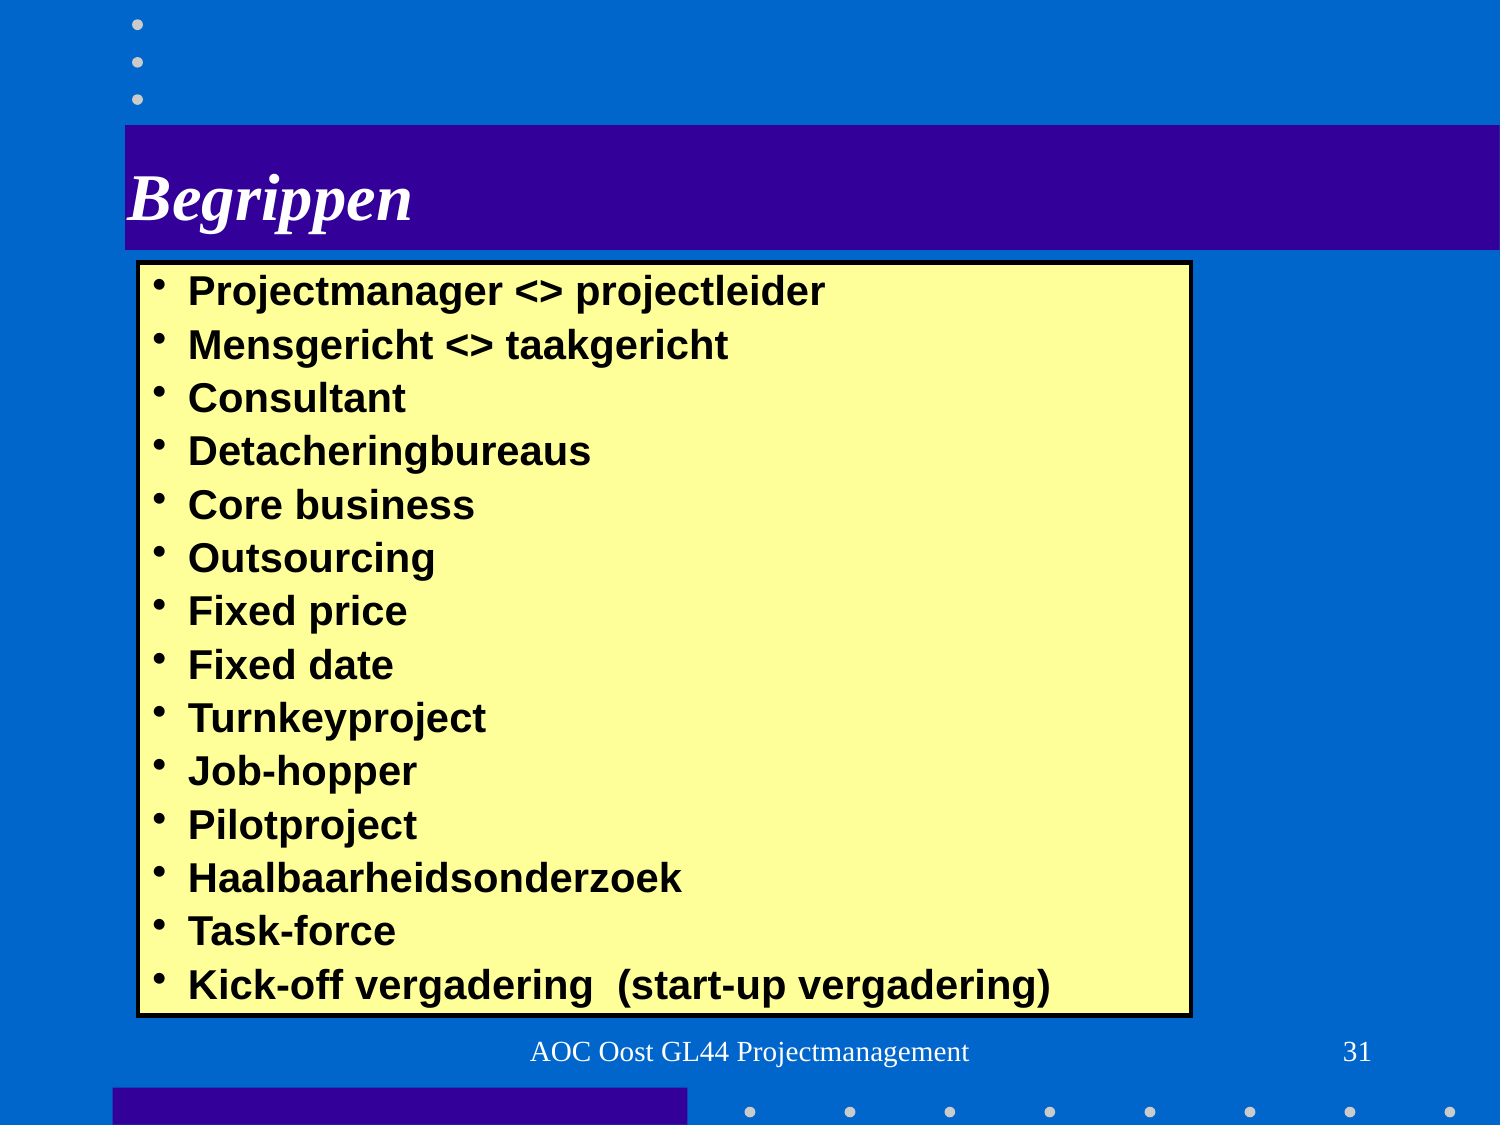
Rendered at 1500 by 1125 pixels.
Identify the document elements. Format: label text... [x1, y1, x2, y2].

footer AOC Oost GL44 Projectmanagement [512, 1012, 988, 1088]
text_box Projectmanager <> projectleider Mensgericht <> taakgericht Consultant Detacheringbureaus Core business Outsourcing Fixed price Fixed date Turnkeyproject Job-hopper Pilotproject Haalbaarheidsonderzoek Task-force Kick-off vergadering (start-up vergadering) [137, 262, 1191, 1016]
slide_number 31 [1074, 1012, 1388, 1088]
title Begrippen [112, 99, 1388, 288]
